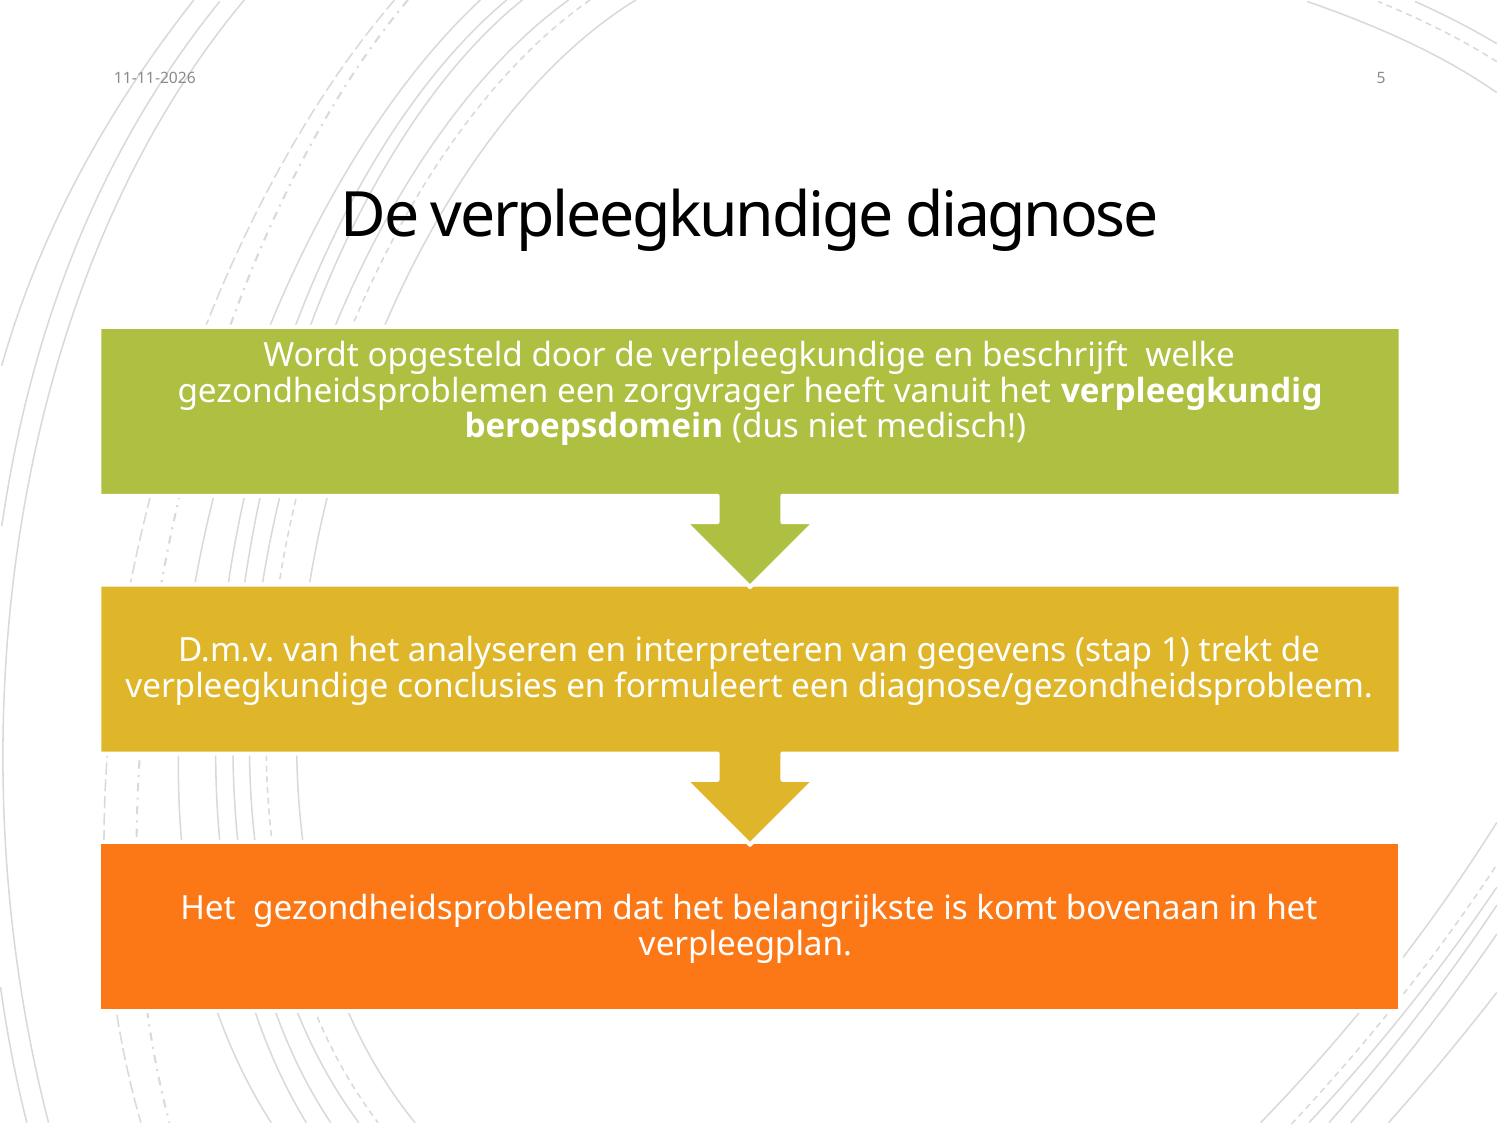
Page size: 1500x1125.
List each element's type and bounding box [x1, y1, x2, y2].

text_box [0, 0, 1498, 1125]
list [99, 326, 1401, 1012]
